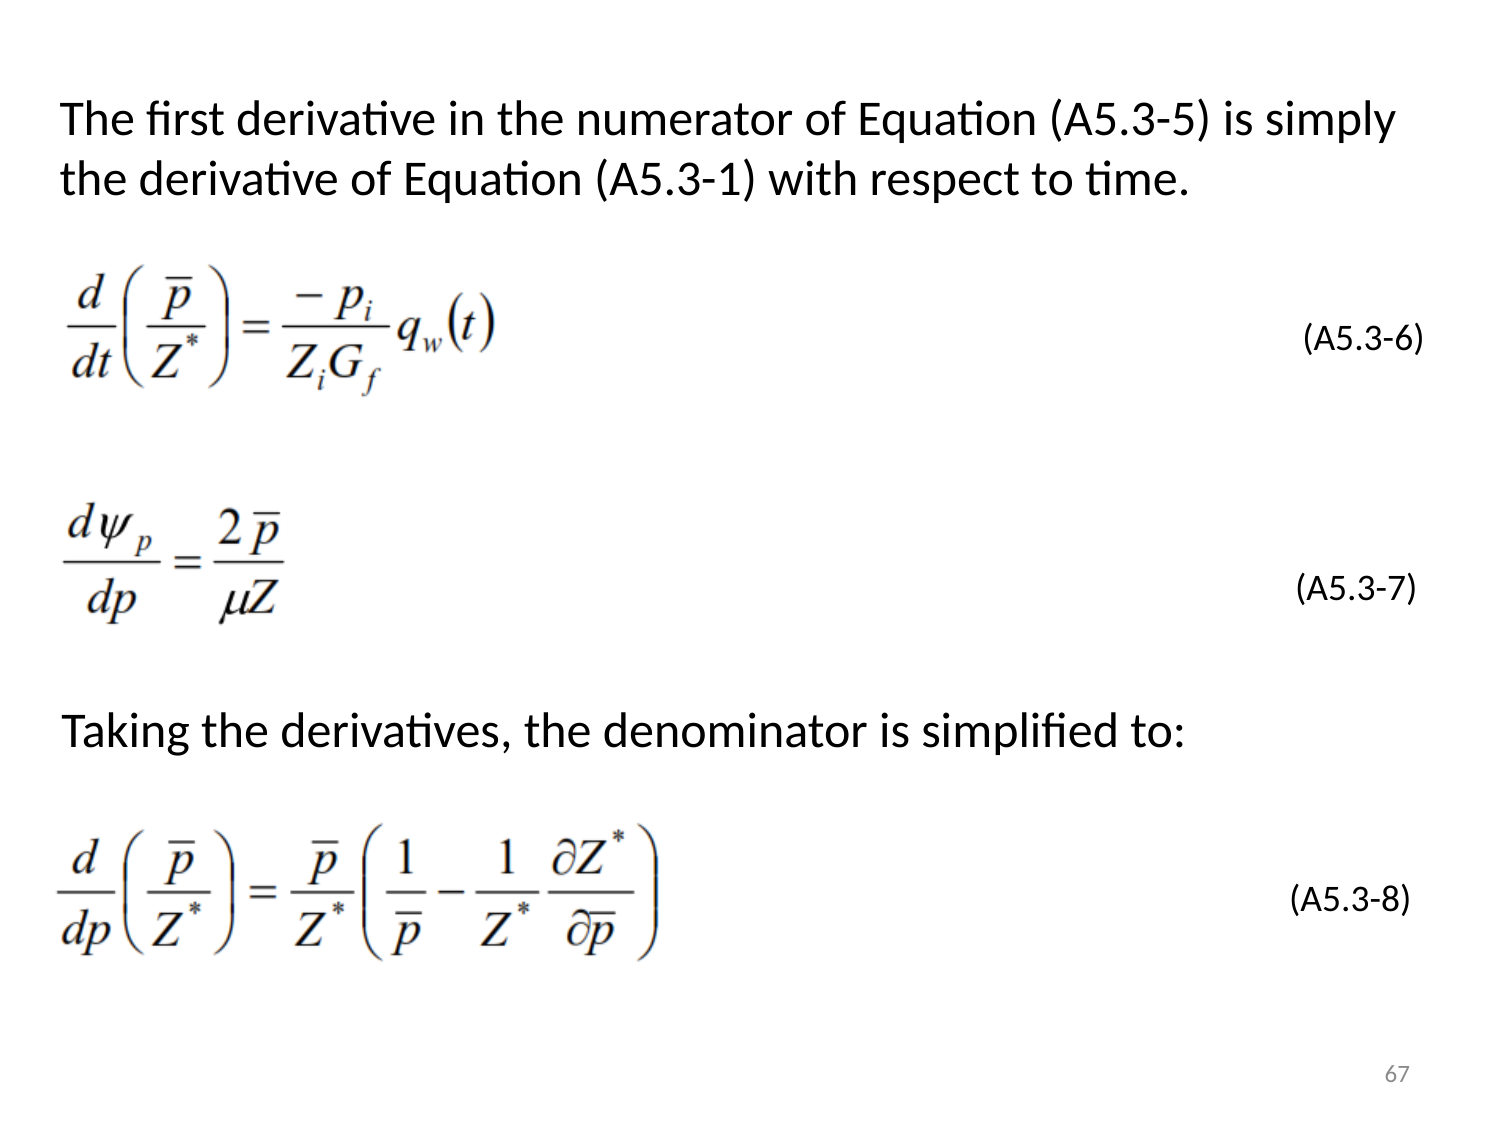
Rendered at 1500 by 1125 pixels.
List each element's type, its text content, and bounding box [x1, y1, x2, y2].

text_box Taking the derivatives, the denominator is simplified to: [46, 689, 1403, 765]
slide_number 67 [1074, 1042, 1425, 1103]
text_box (A5.3-8) [1274, 866, 1427, 927]
picture [37, 478, 329, 643]
text_box The first derivative in the numerator of Equation (A5.3-5) is simply the derivative of Equation (A5.3-1) with respect to time. [44, 78, 1417, 214]
picture [45, 803, 674, 990]
text_box (A5.3-7) [1280, 555, 1433, 616]
text_box (A5.3-6) [1287, 305, 1440, 366]
picture [49, 237, 518, 420]
